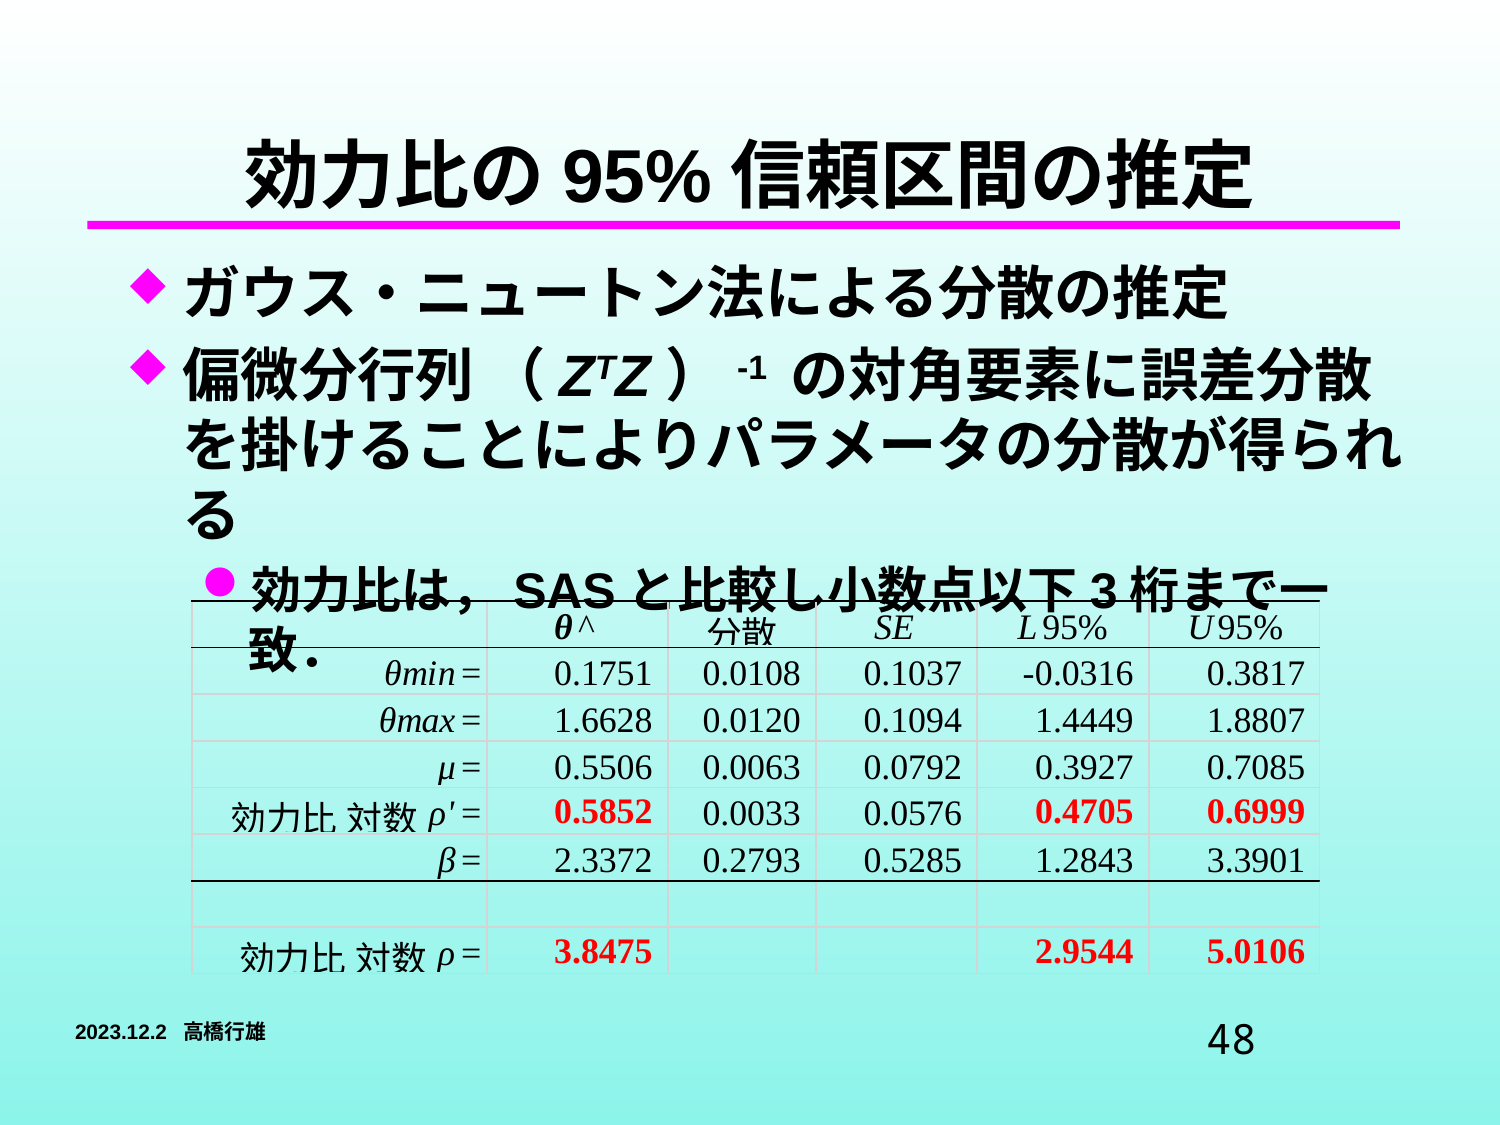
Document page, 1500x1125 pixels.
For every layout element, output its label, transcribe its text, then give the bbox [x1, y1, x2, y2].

list ガウス・ニュートン法による分散の推定 偏微分行列 （ZTZ）-1 の対角要素に誤差分散を掛けることによりパラメータの分散が得られる 効力比は，SASと比較し小数点以下3桁まで一致． [111, 249, 1425, 575]
picture [191, 599, 1322, 975]
title 効力比の95%信頼区間の推定 [112, 43, 1388, 225]
